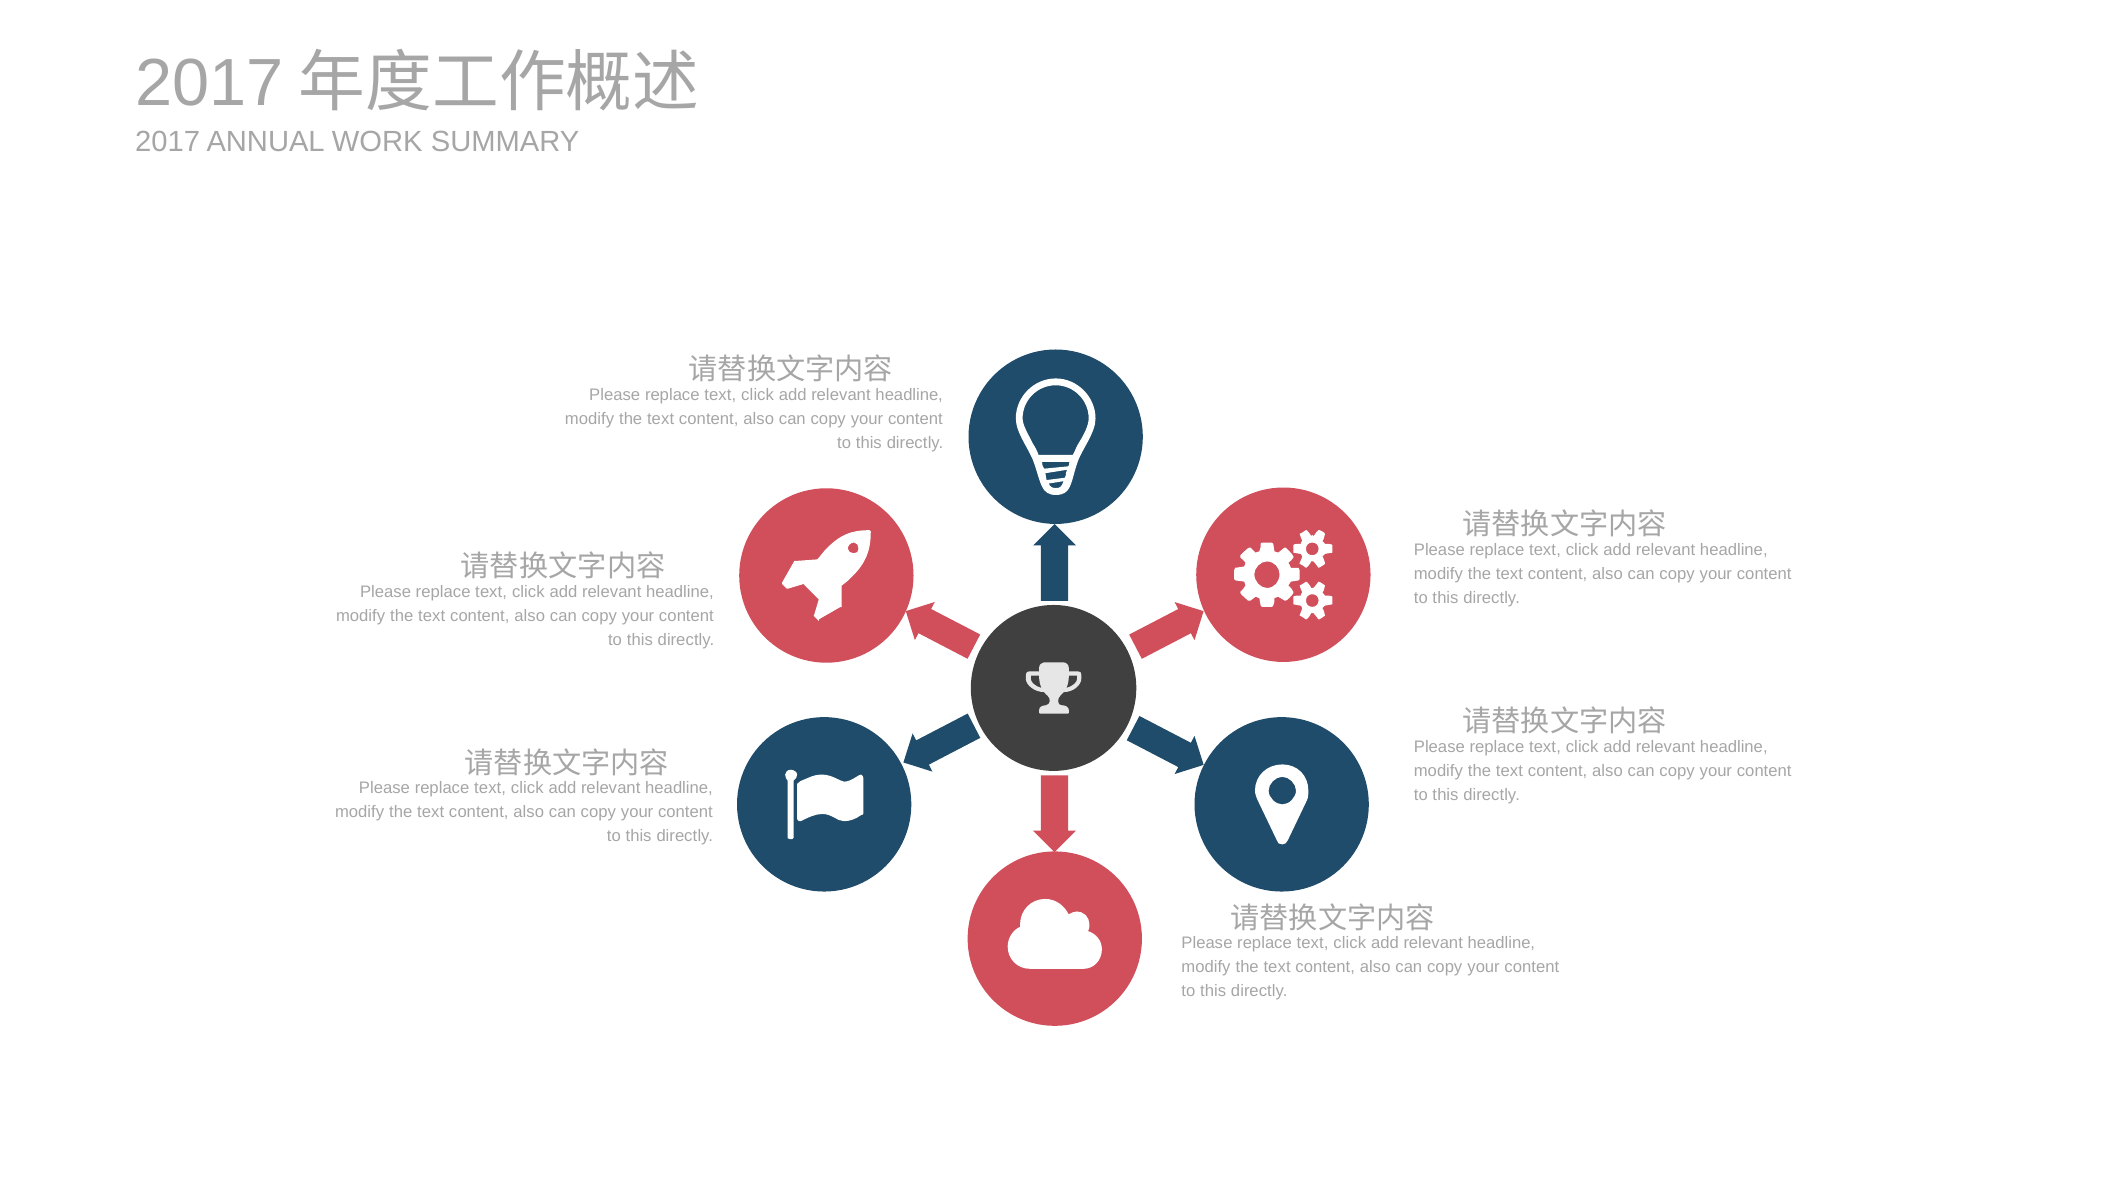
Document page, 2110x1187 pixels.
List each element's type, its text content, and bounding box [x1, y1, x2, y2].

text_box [1181, 891, 1574, 999]
text_box [1033, 775, 1077, 851]
text_box [1137, 602, 1196, 659]
text_box 2017年度工作概述 [135, 38, 783, 119]
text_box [968, 349, 1143, 524]
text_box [970, 604, 1137, 771]
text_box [322, 737, 720, 846]
text_box [914, 602, 970, 659]
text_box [736, 717, 912, 892]
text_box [1194, 717, 1369, 891]
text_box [1413, 498, 1807, 608]
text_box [739, 488, 914, 663]
text_box [1033, 524, 1077, 601]
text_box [1196, 487, 1371, 662]
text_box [1413, 695, 1807, 803]
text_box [552, 343, 944, 453]
text_box 2017 ANNUAL WORK SUMMARY [135, 122, 596, 158]
text_box [912, 713, 970, 772]
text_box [967, 851, 1142, 1026]
text_box [1137, 715, 1194, 775]
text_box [323, 540, 716, 650]
